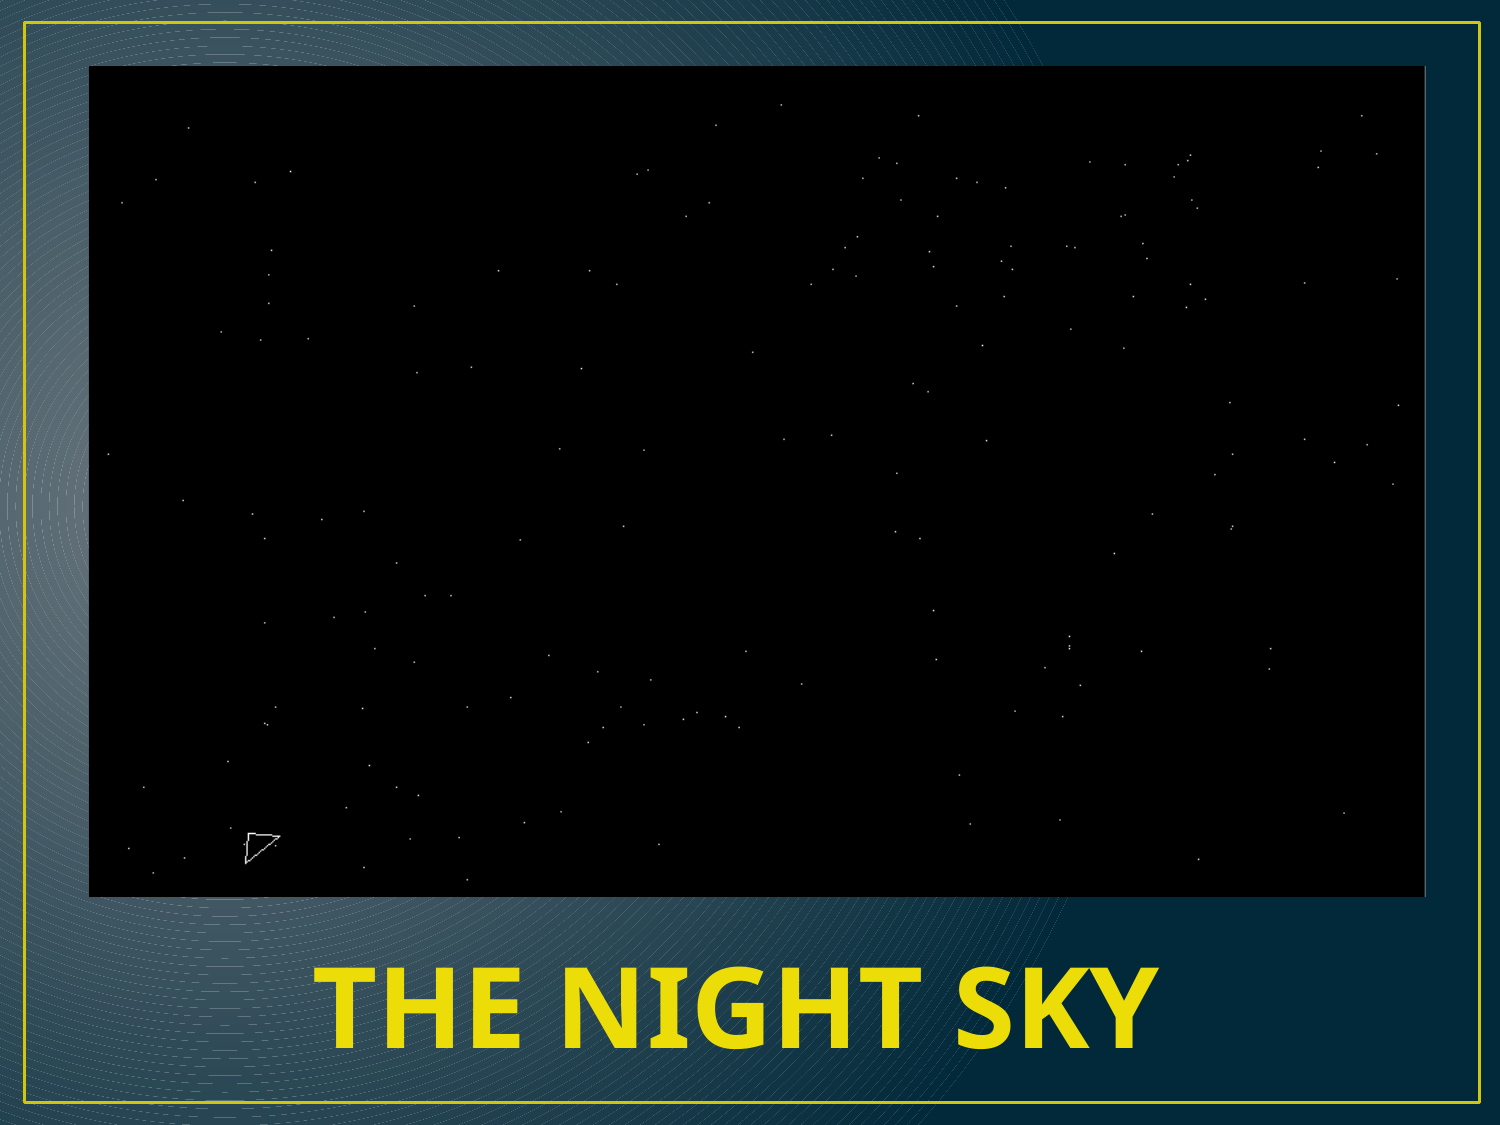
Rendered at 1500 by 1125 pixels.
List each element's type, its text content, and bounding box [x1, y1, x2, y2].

picture [88, 60, 1425, 898]
text_box THE NIGHT SKY [297, 928, 1176, 1079]
picture [1025, 902, 1036, 911]
